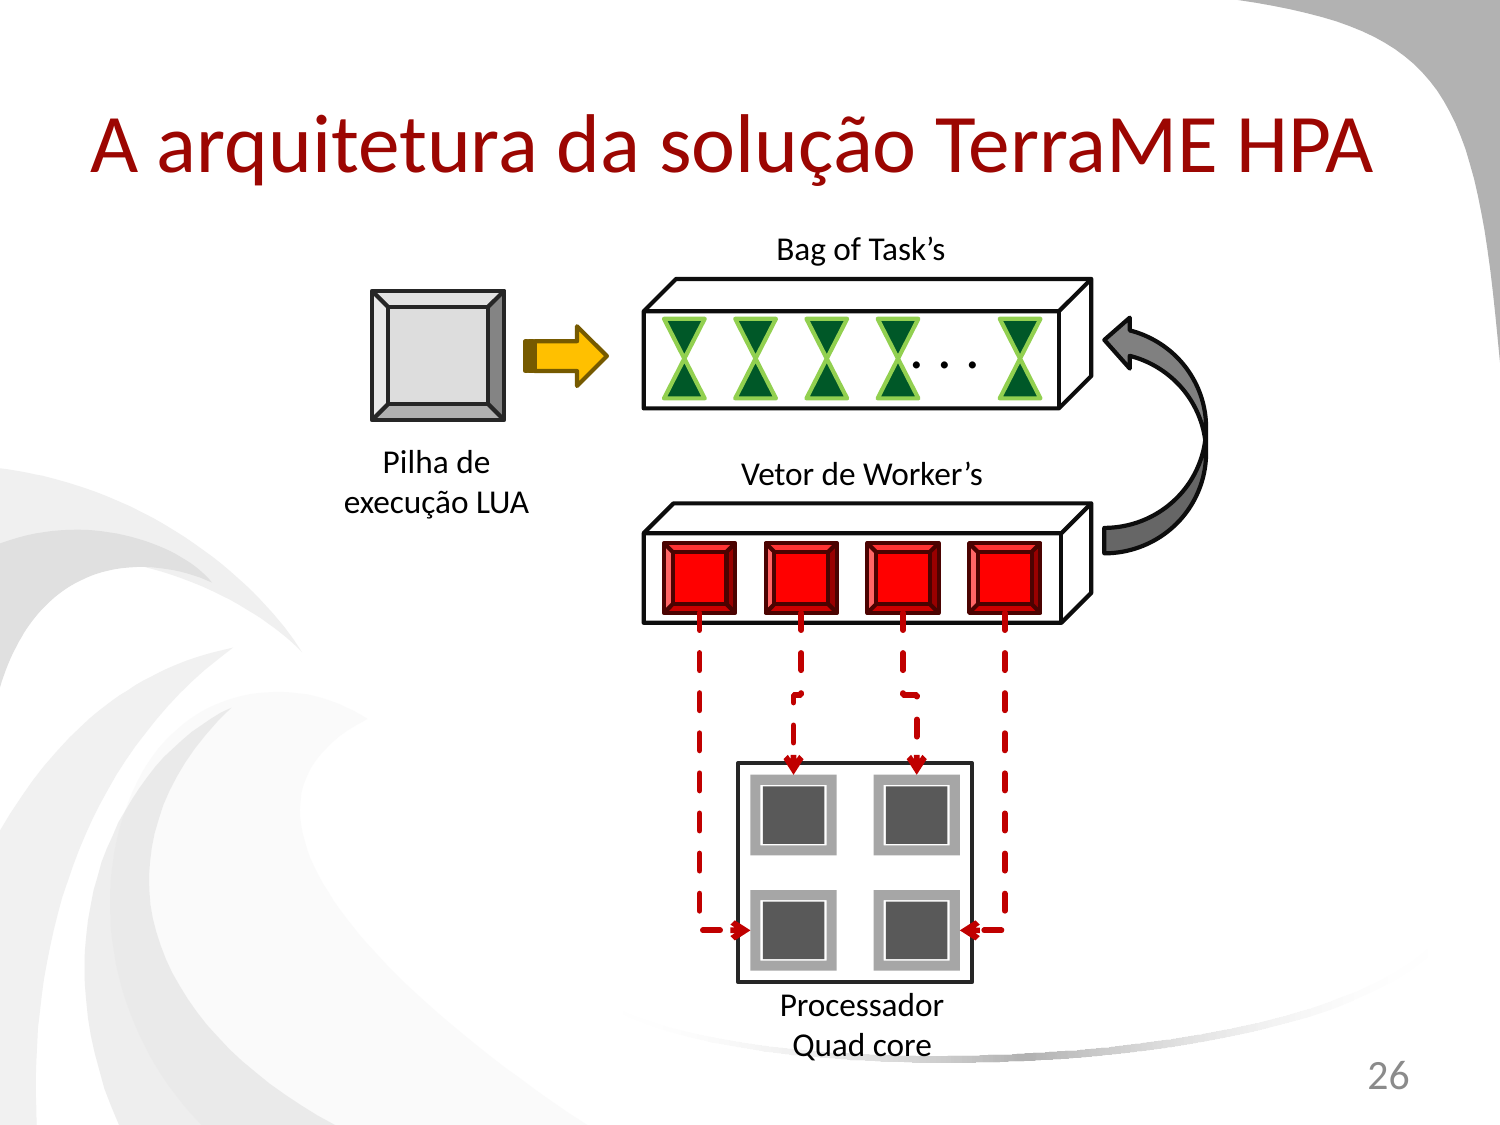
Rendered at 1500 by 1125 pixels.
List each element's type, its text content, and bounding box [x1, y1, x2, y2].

slide_number 26 [1074, 1042, 1425, 1103]
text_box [324, 219, 1207, 1072]
title A arquitetura da solução TerraME HPA [75, 45, 1425, 233]
